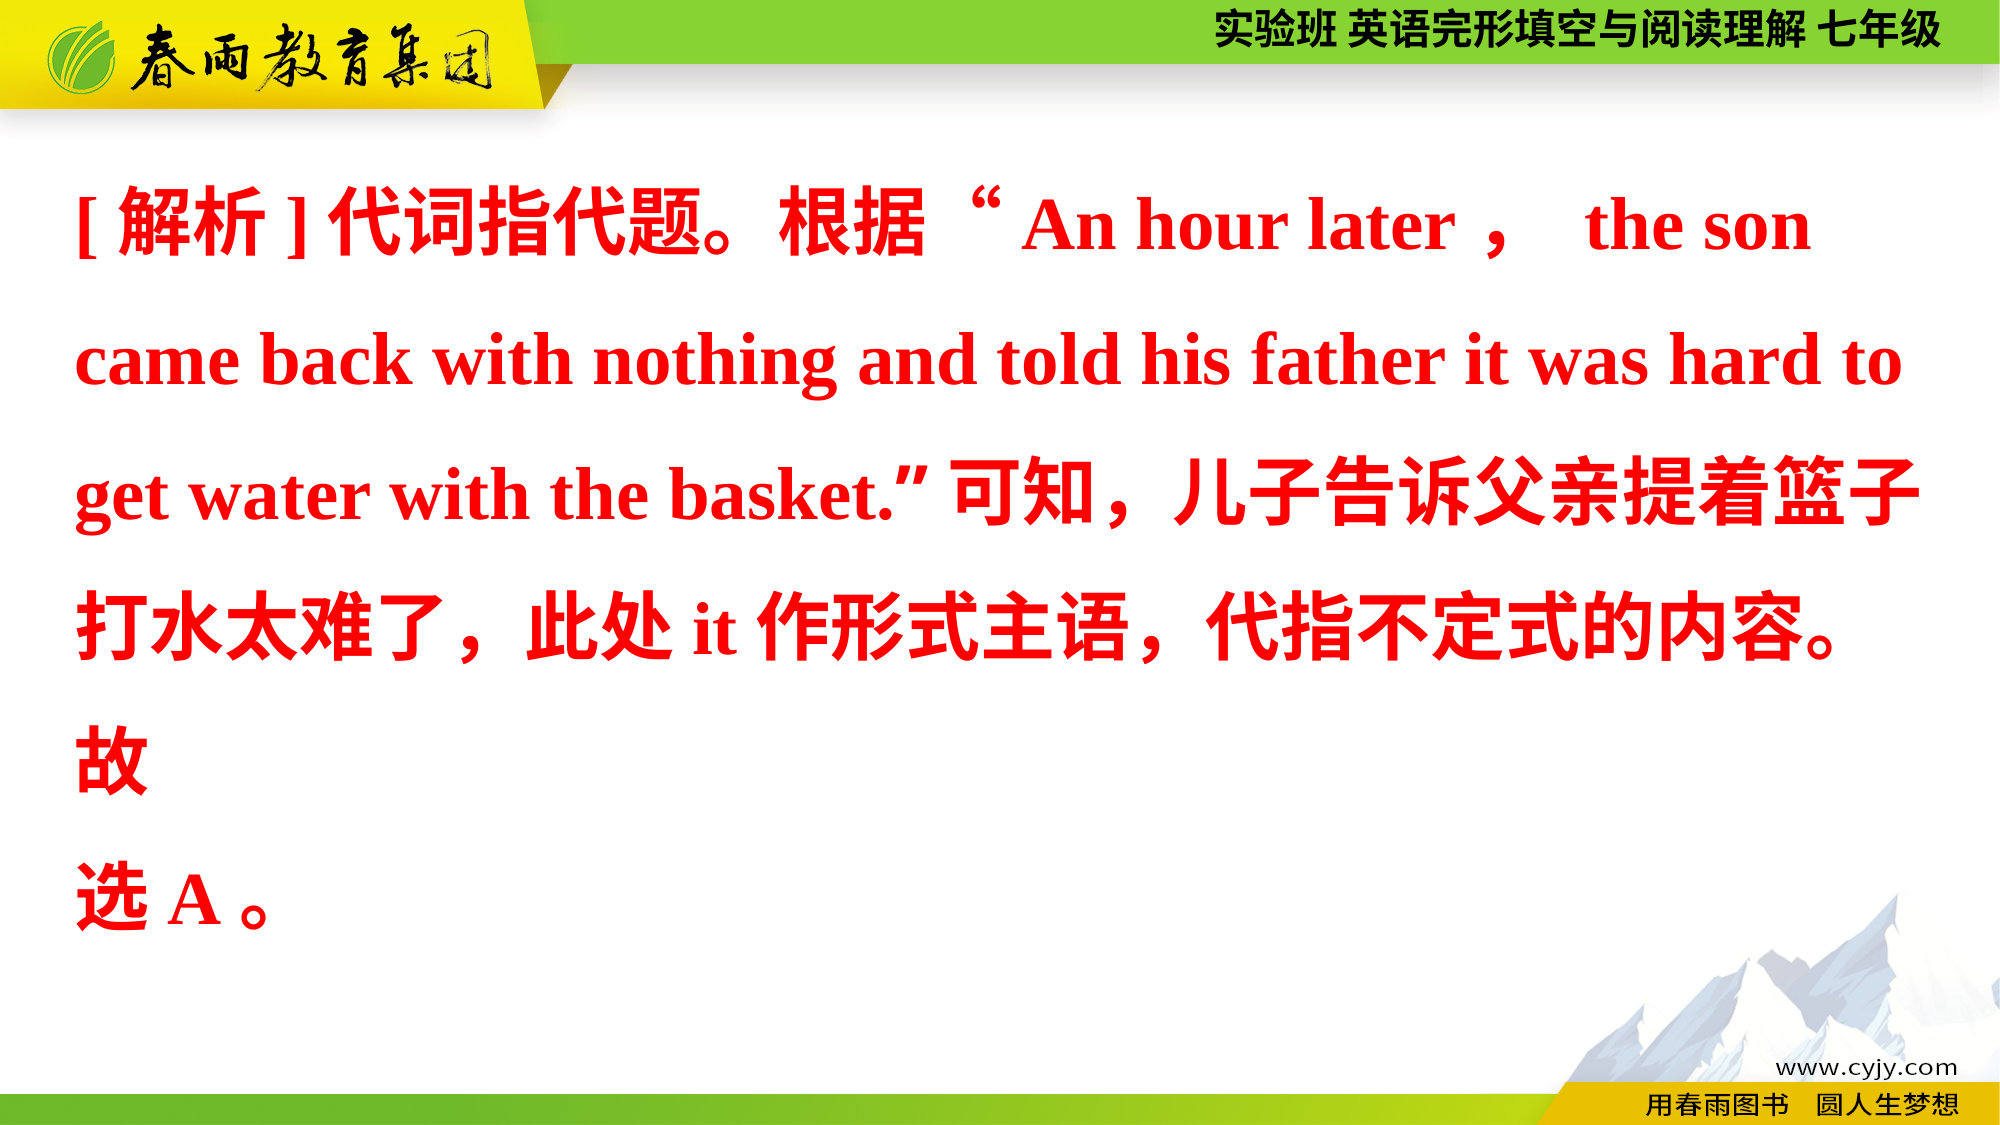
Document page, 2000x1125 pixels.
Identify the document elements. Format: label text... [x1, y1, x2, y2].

picture [0, 0, 2000, 1125]
list [解析]代词指代题。根据“An hour later， the son came back with nothing and told his father it was hard to get water with the basket.”可知，儿子告诉父亲提着篮子打水太难了，此处it作形式主语，代指不定式的内容。故 选A。 [59, 122, 1944, 802]
